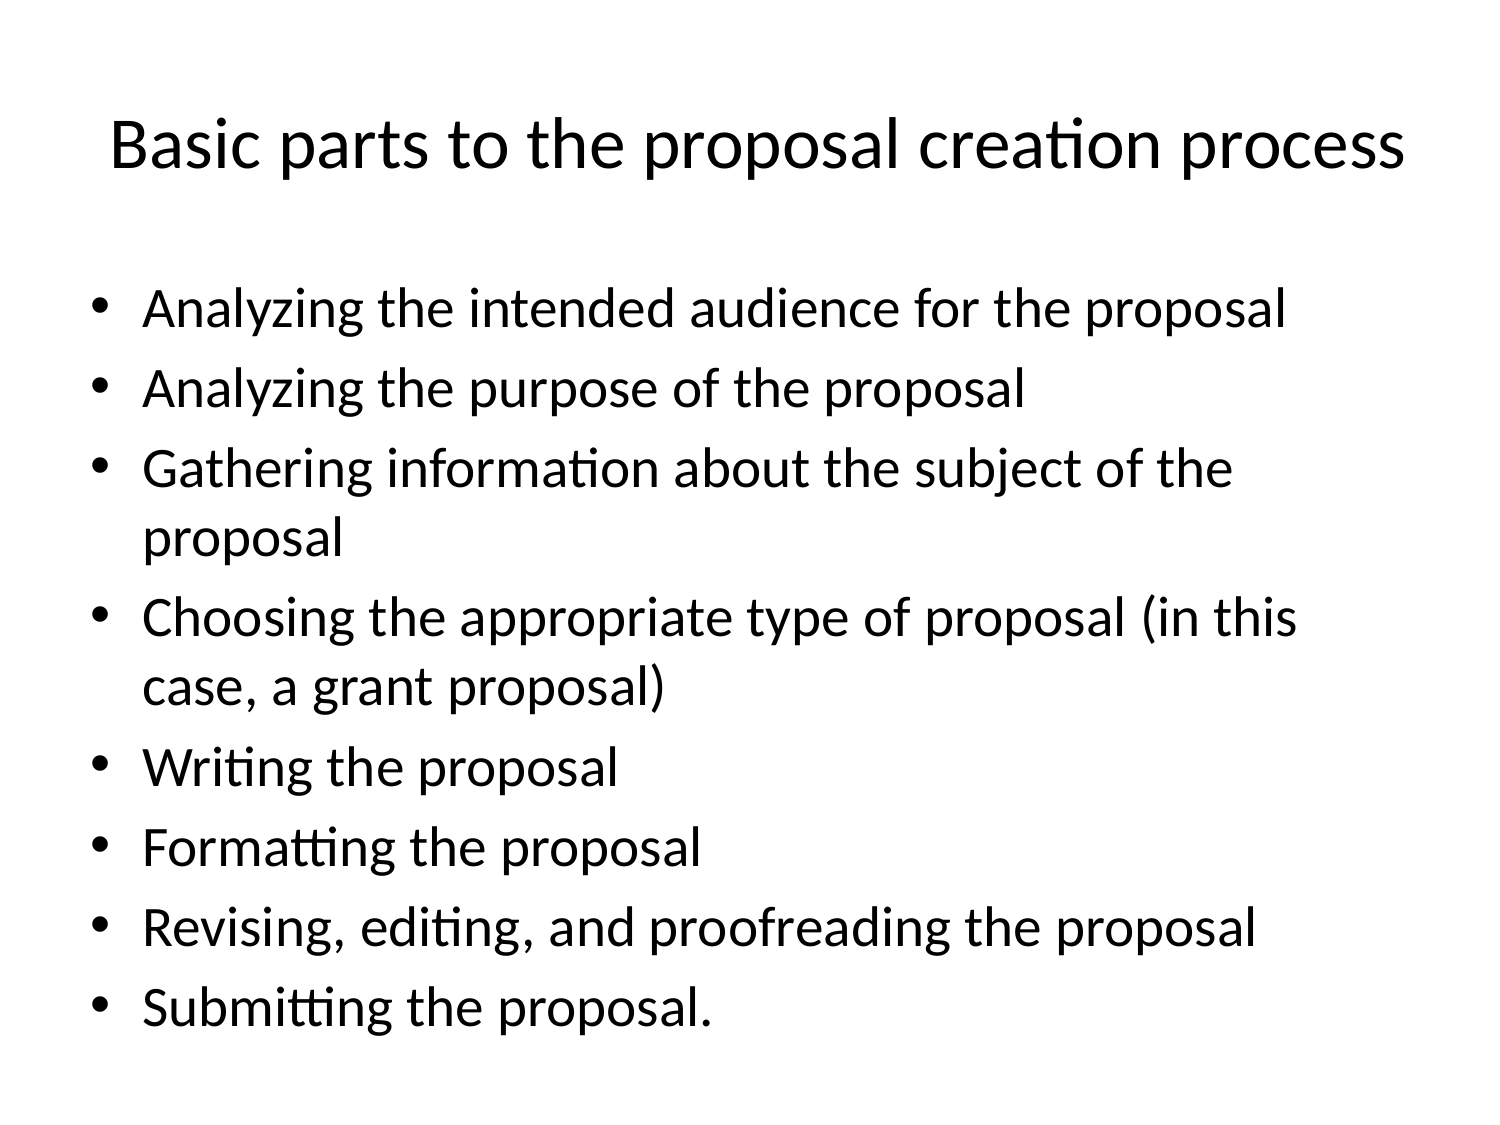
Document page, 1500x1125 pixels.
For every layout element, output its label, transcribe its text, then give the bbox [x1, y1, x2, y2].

title Basic parts to the proposal creation process [75, 45, 1425, 233]
list Analyzing the intended audience for the proposal Analyzing the purpose of the proposal Gathering information about the subject of the proposal Choosing the appropriate type of proposal (in this case, a grant proposal) Writing the proposal Formatting the proposal Revising, editing, and proofreading the proposal Submitting the proposal. [75, 262, 1425, 1063]
